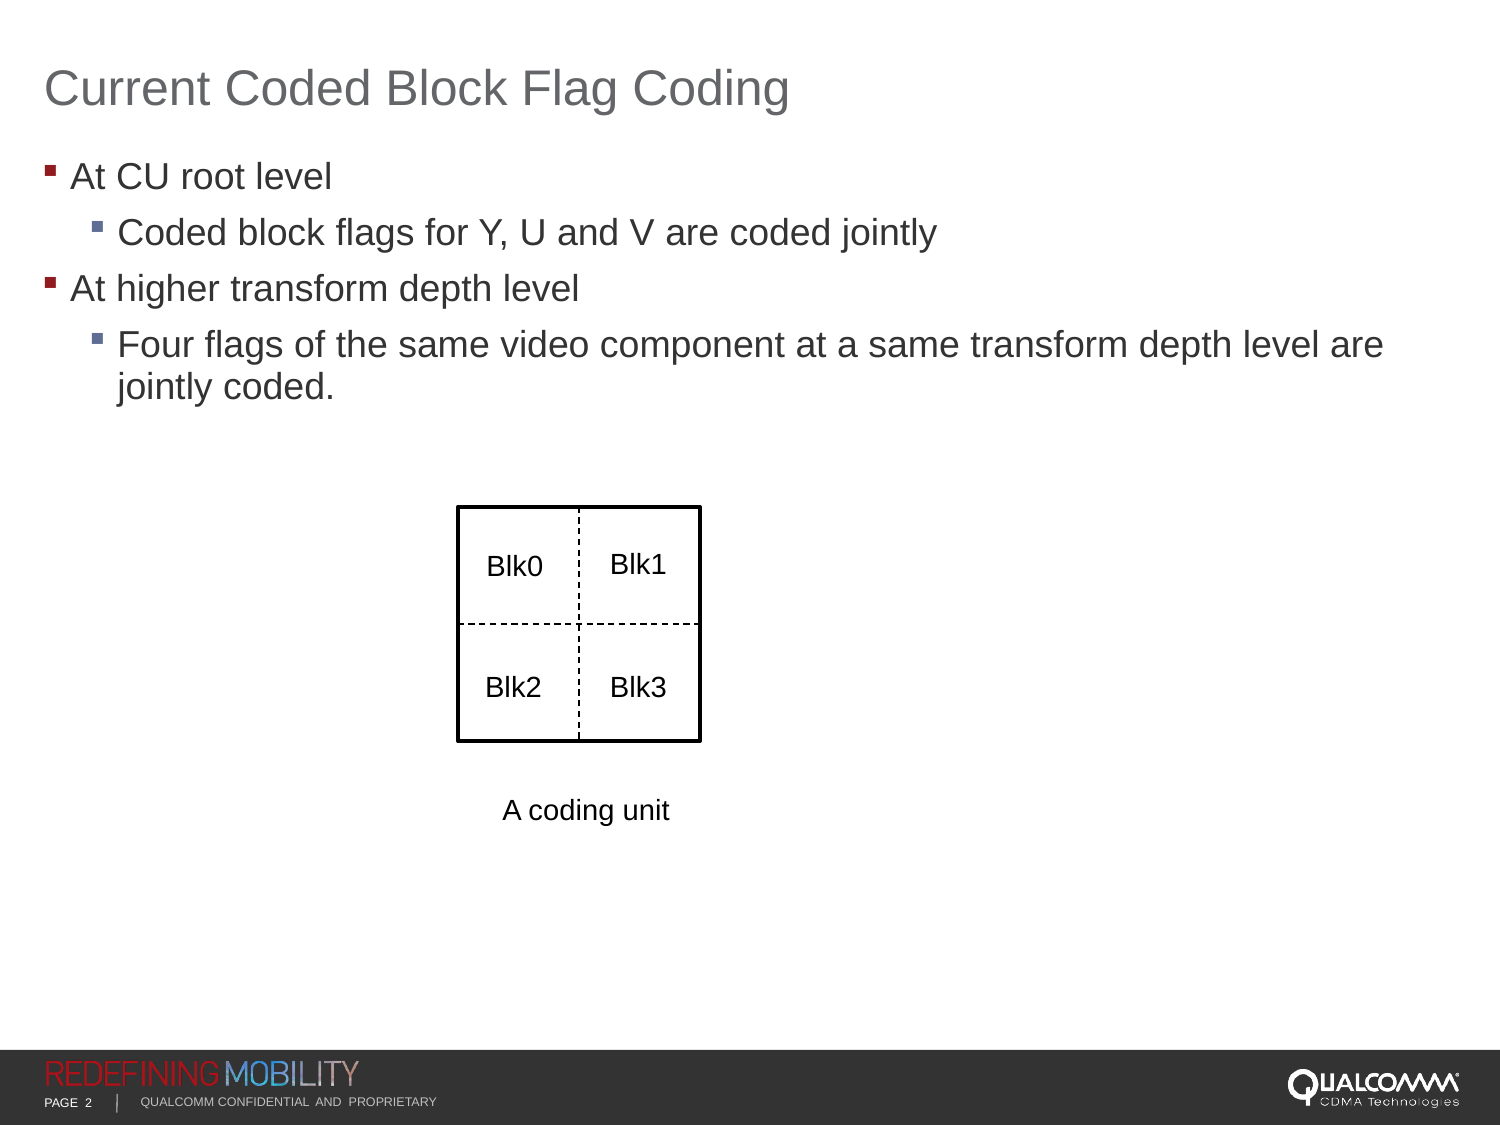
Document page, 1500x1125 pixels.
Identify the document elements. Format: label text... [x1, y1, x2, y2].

text_box A coding unit [429, 783, 726, 834]
text_box [457, 632, 700, 742]
list At CU root level Coded block flags for Y, U and V are coded jointly At higher transform depth level Four flags of the same video component at a same transform depth level are jointly coded. [26, 148, 1457, 1021]
picture [31, 1049, 369, 1098]
text_box Blk3 [595, 661, 696, 712]
text_box Blk0 [471, 539, 572, 590]
text_box Blk1 [595, 537, 696, 588]
picture [1278, 1058, 1478, 1114]
text_box Blk2 [470, 661, 571, 712]
title Current Coded Block Flag Coding [28, 44, 1462, 138]
text_box [457, 506, 700, 623]
